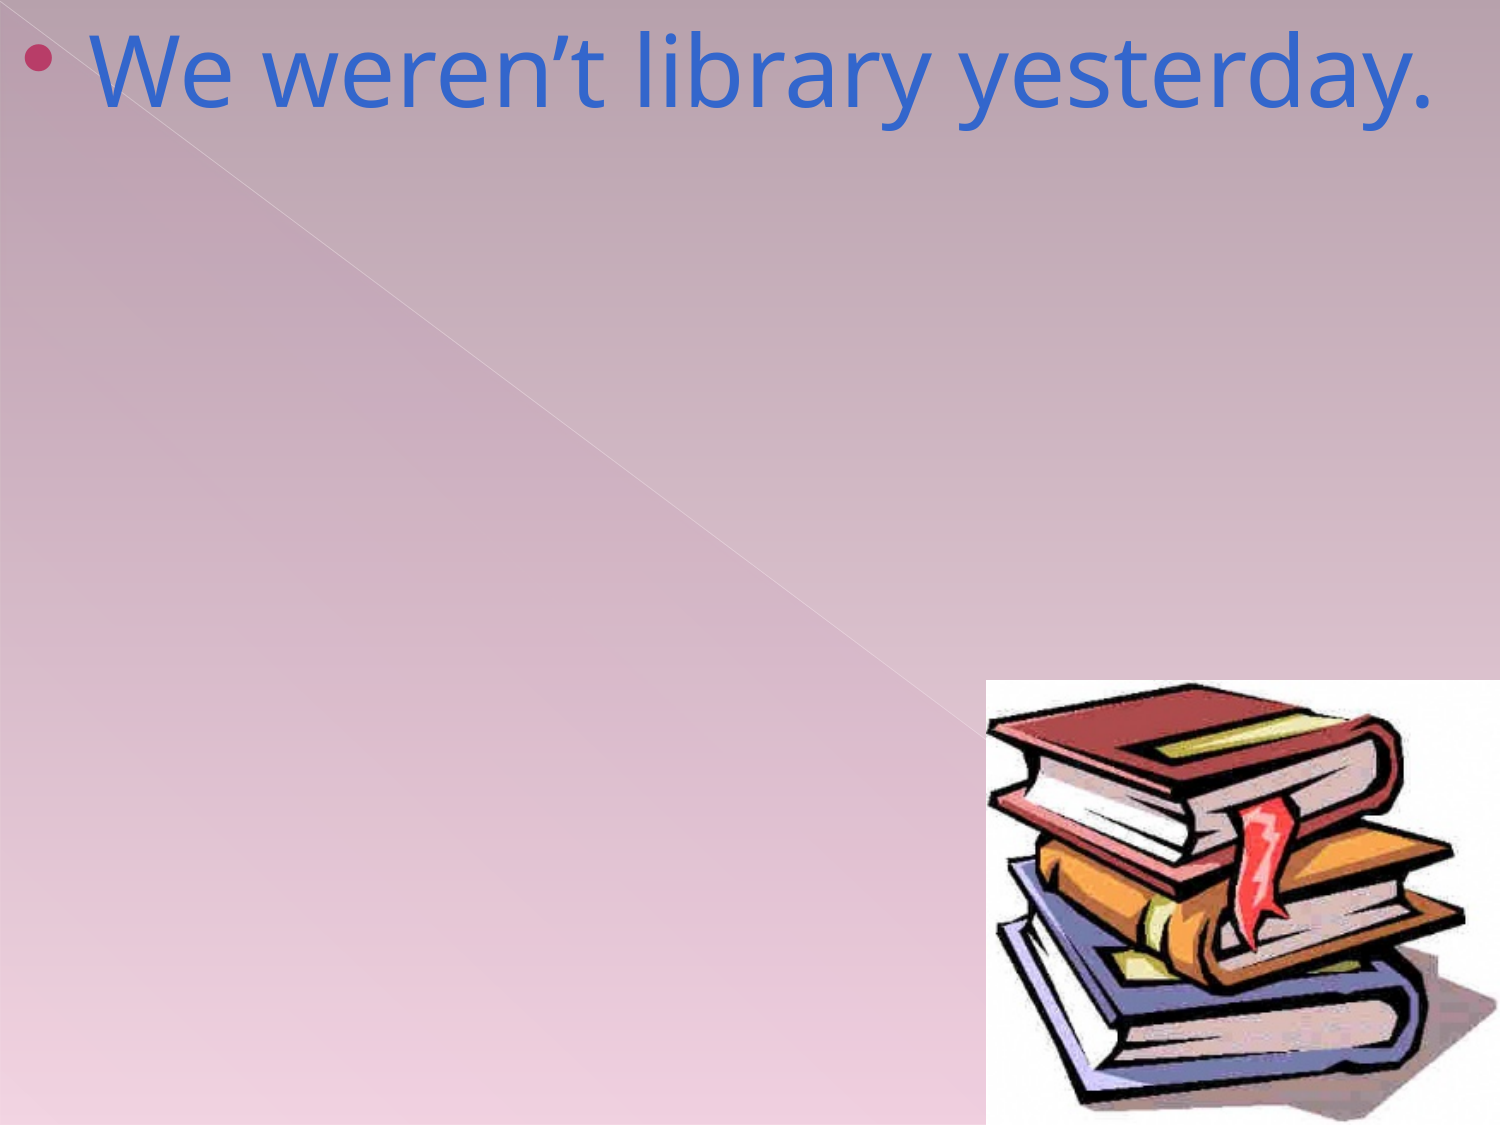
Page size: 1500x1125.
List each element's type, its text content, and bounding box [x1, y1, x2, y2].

picture [985, 680, 1500, 1125]
list We weren’t library yesterday. [0, 0, 1500, 1125]
